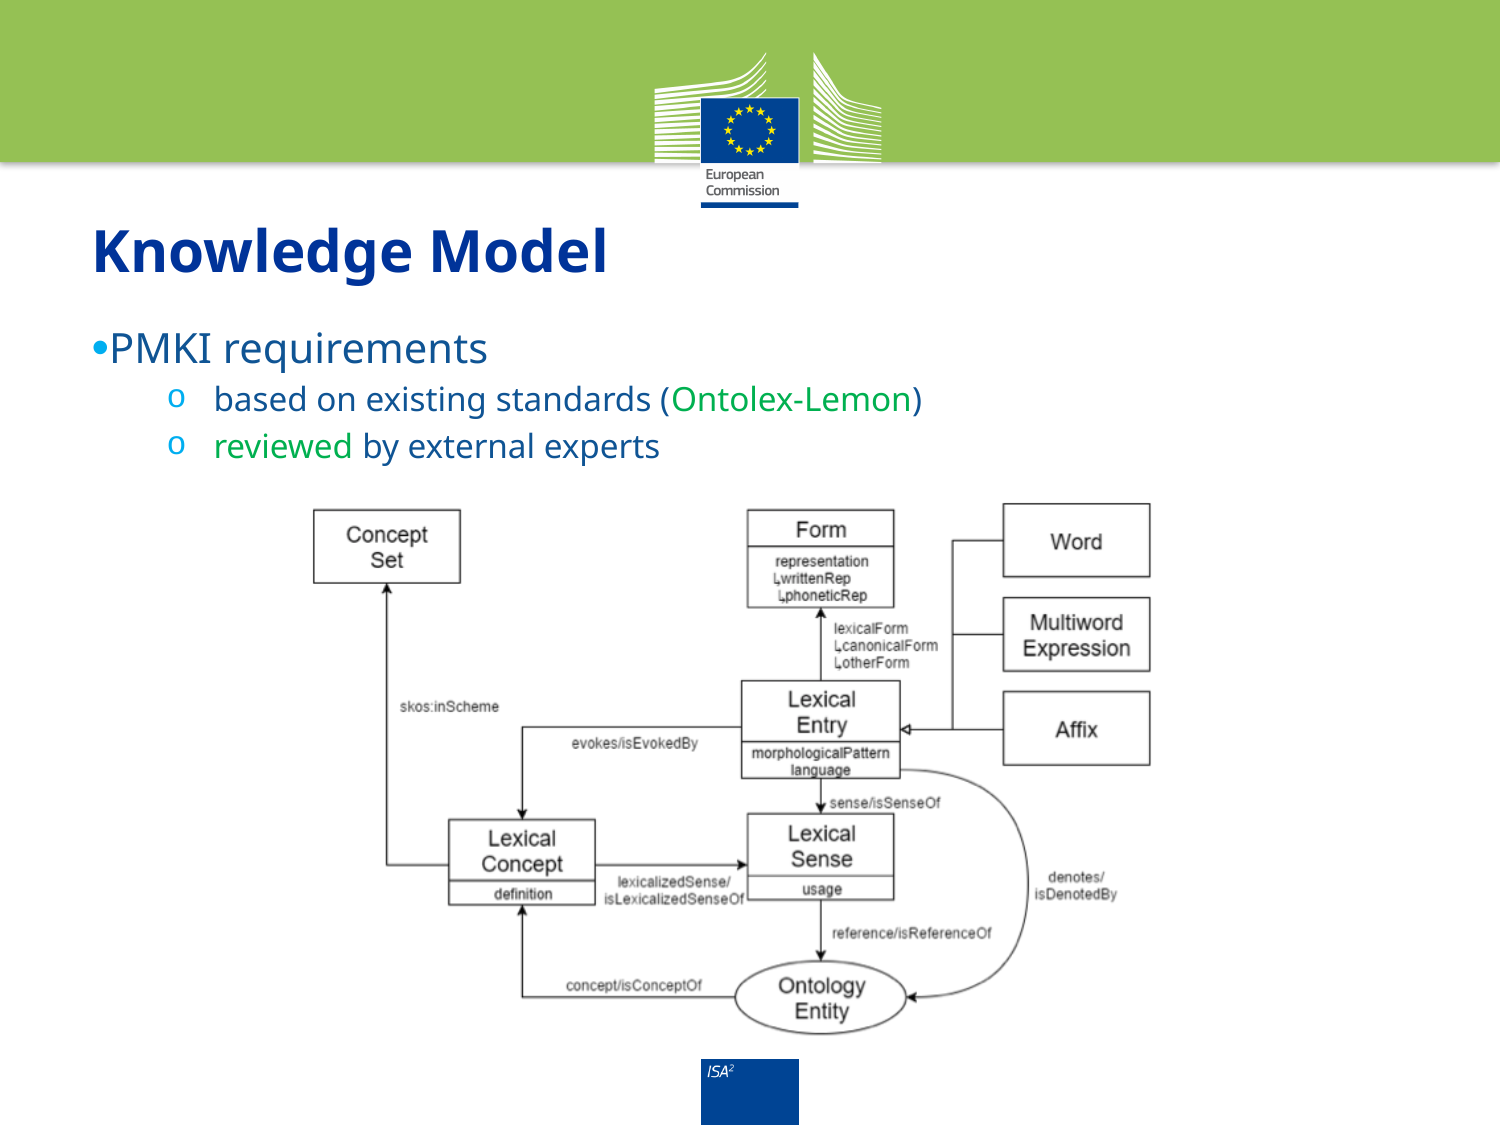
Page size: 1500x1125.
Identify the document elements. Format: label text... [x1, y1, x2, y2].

picture [312, 502, 1152, 1037]
picture [607, 7, 892, 172]
title Knowledge Model [76, 172, 1427, 314]
picture [701, 1059, 799, 1125]
list PMKI requirements based on existing standards (Ontolex-Lemon) reviewed by external experts [76, 314, 1427, 1036]
